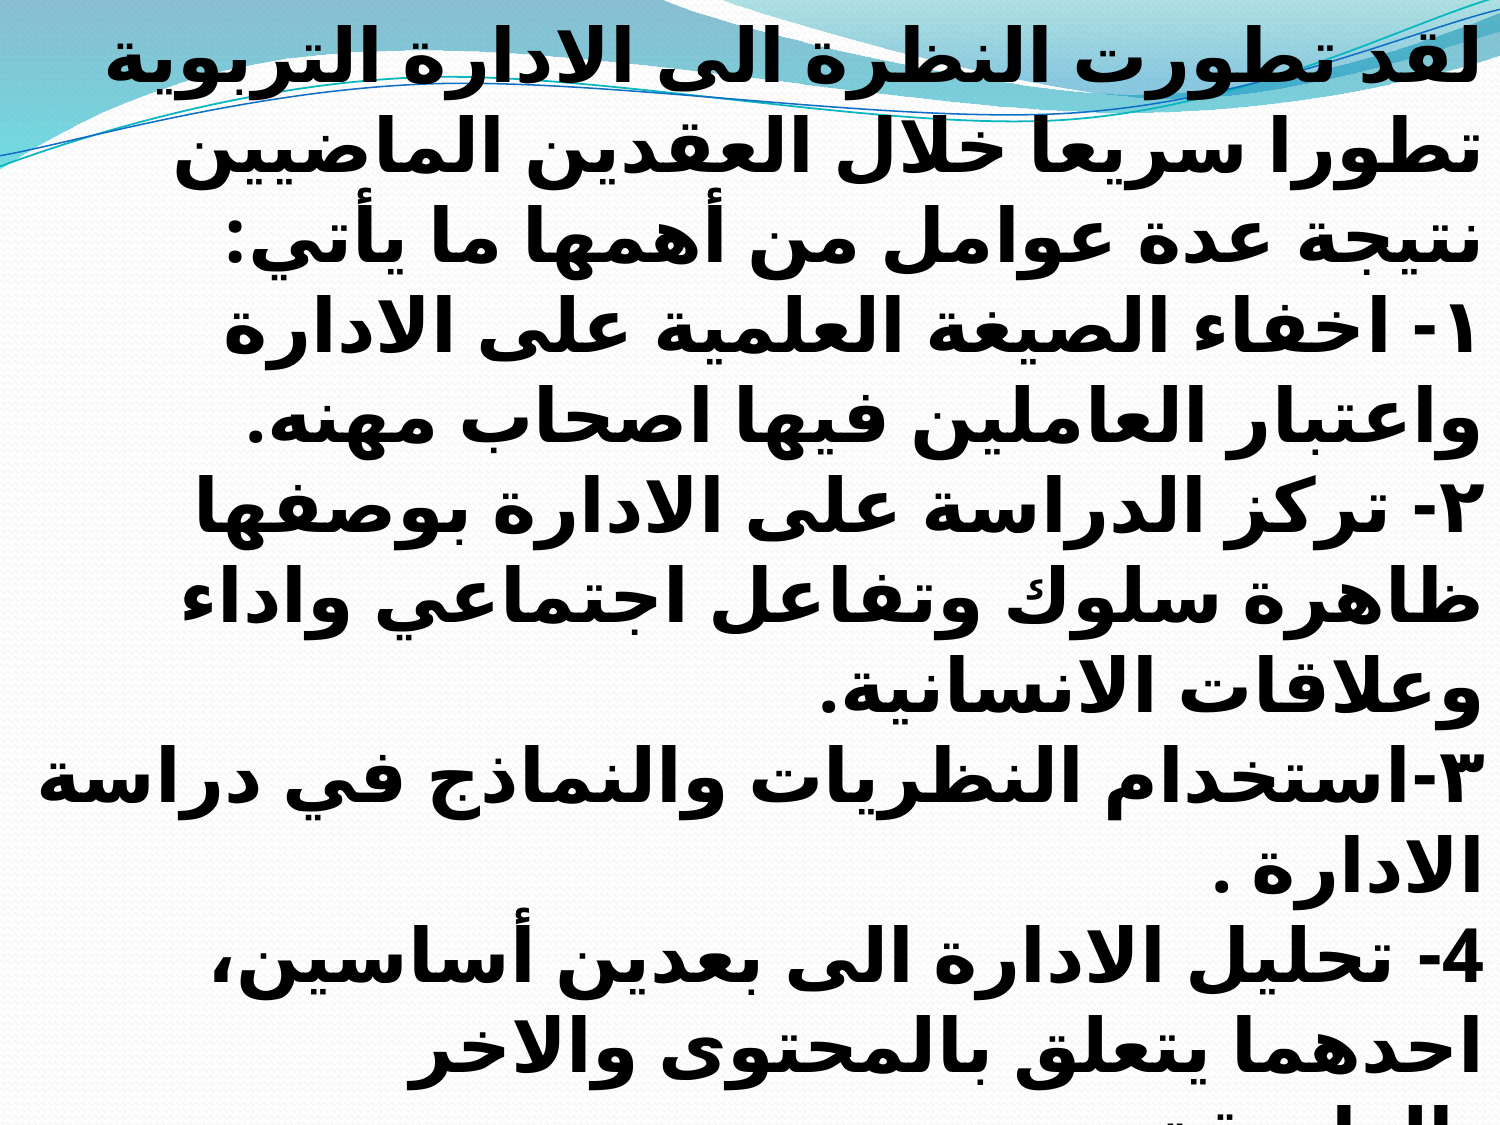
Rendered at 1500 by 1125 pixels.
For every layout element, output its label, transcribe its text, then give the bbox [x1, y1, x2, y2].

text_box لقد تطورت النظرة الى الادارة التربوية تطورا سريعا خلال العقدين الماضيين نتيجة عدة عوامل من أهمها ما يأتي: ١- اخفاء الصيغة العلمية على الادارة واعتبار العاملين فيها اصحاب مهنه. ۲- تركز الدراسة على الادارة بوصفها ظاهرة سلوك وتفاعل اجتماعي واداء وعلاقات الانسانية. ٣-استخدام النظريات والنماذج في دراسة الادارة . 4- تحليل الادارة الى بعدين أساسين، احدهما يتعلق بالمحتوى والاخر بالطريقة . [17, 0, 1500, 1125]
